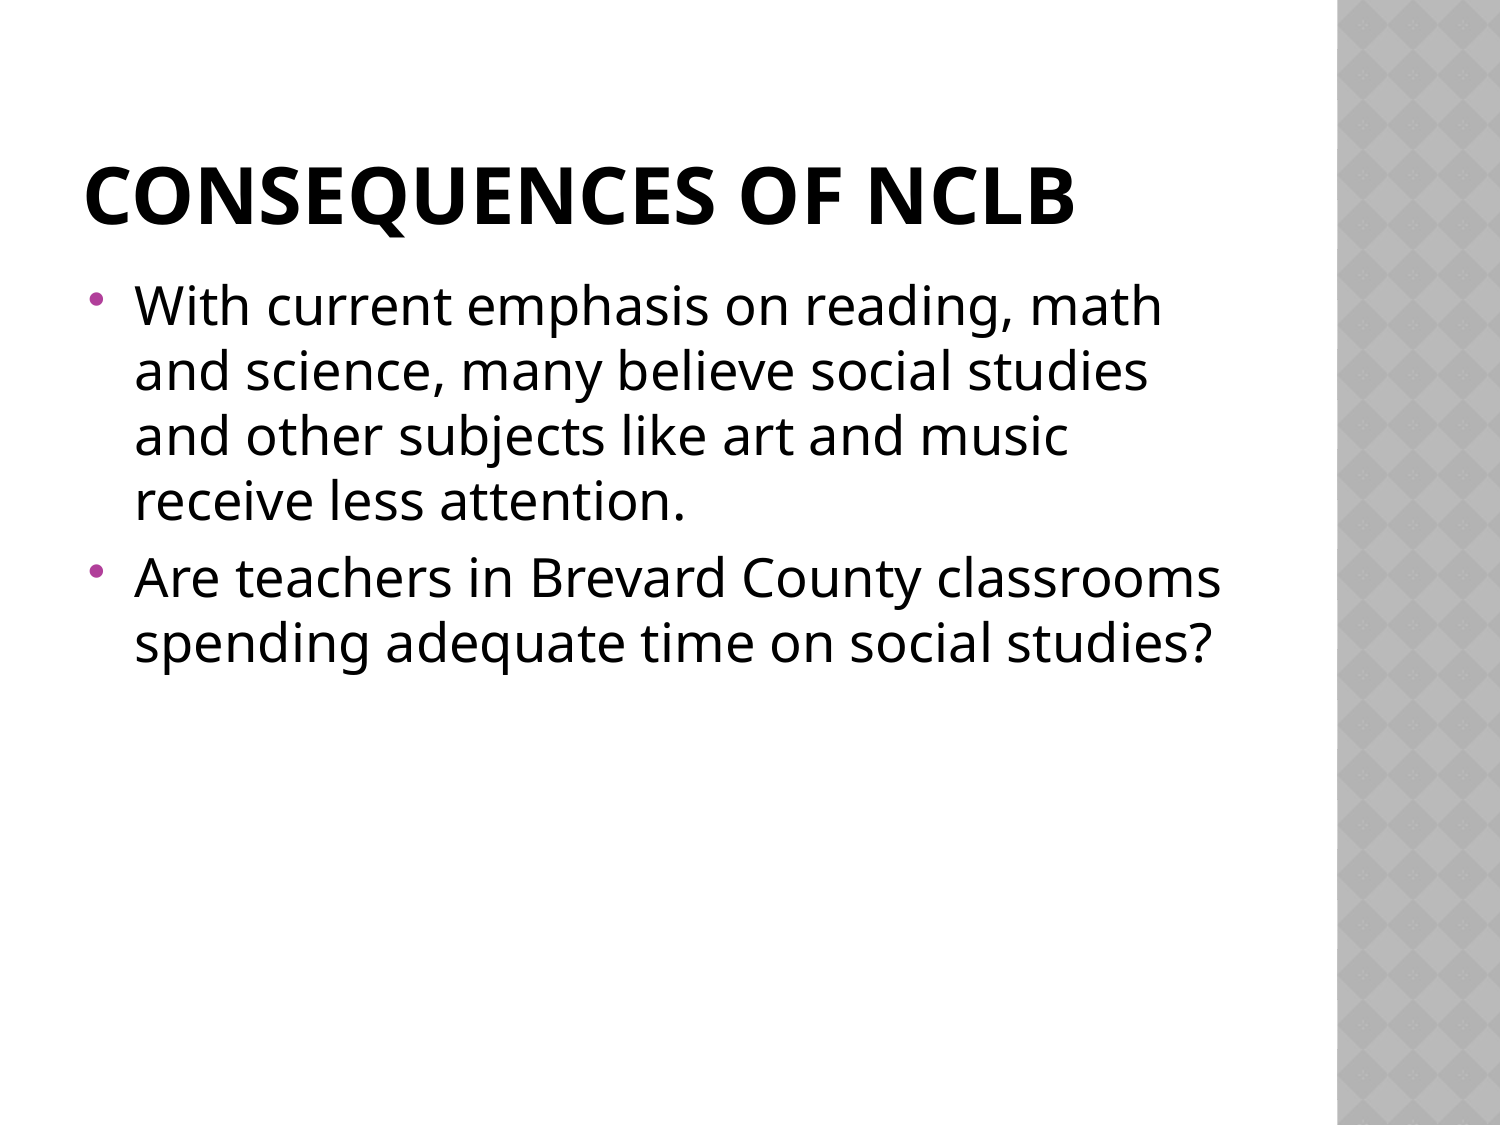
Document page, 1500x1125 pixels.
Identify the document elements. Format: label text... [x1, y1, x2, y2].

title consequences of Nclb [75, 52, 1263, 240]
list With current emphasis on reading, math and science, many believe social studies and other subjects like art and music receive less attention. Are teachers in Brevard County classrooms spending adequate time on social studies? [75, 264, 1263, 1059]
